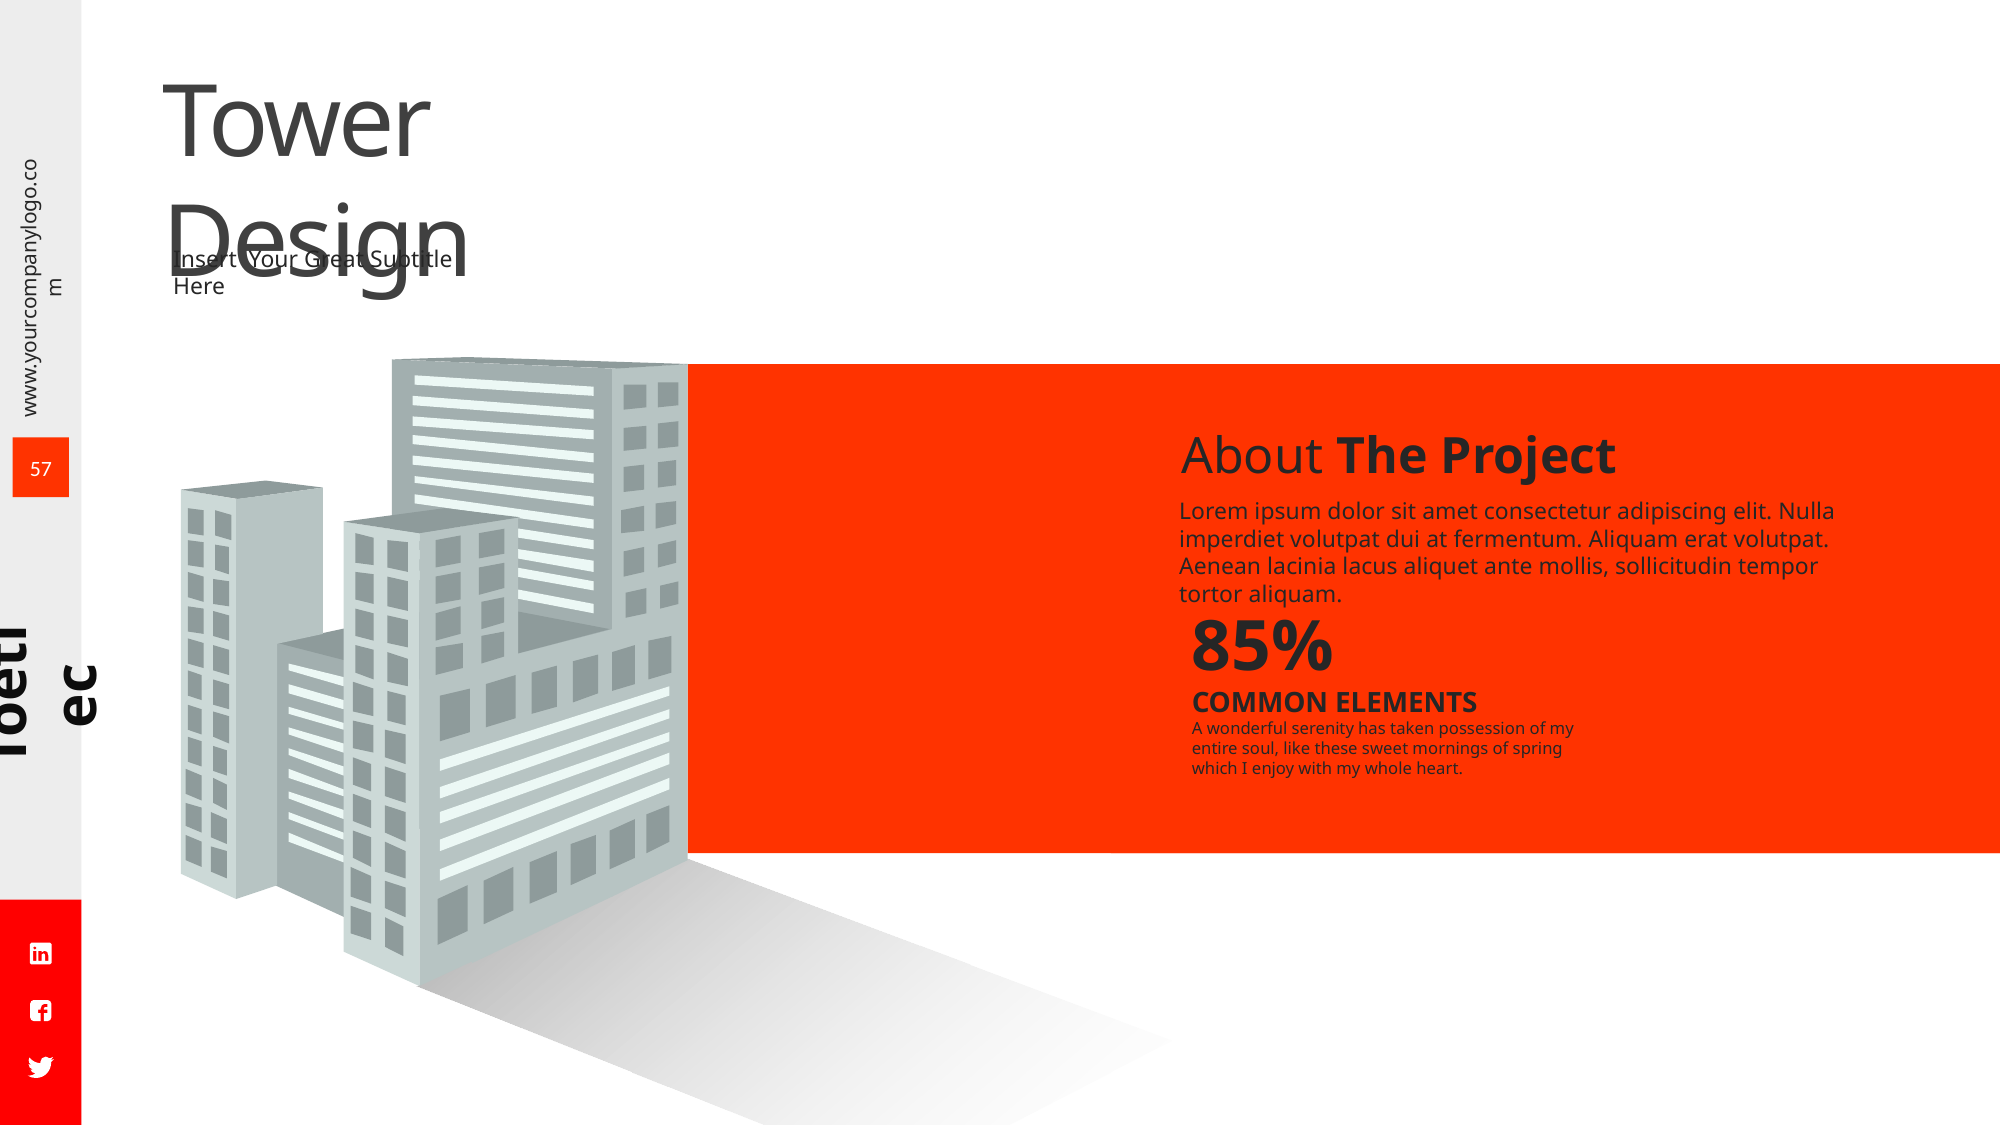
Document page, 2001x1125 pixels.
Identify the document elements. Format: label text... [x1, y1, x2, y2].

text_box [180, 357, 1172, 1125]
text_box 85% COMMON ELEMENTS A wonderful serenity has taken possession of my entire soul, like these sweet mornings of spring which I enjoy with my whole heart. [1172, 580, 1597, 788]
slide_number 57 [12, 437, 69, 498]
text_box Tower Design [147, 116, 677, 236]
text_box About The Project [1172, 405, 1943, 501]
text_box Insert Your Great Subtitle Here [158, 237, 512, 307]
text_box [1172, 363, 2000, 854]
text_box Lorem ipsum dolor sit amet consectetur adipiscing elit. Nulla imperdiet volutpat dui at fermentum. Aliquam erat volutpat. Aenean lacinia lacus aliquet ante mollis, sollicitudin tempor tortor aliquam. [1172, 489, 1887, 614]
